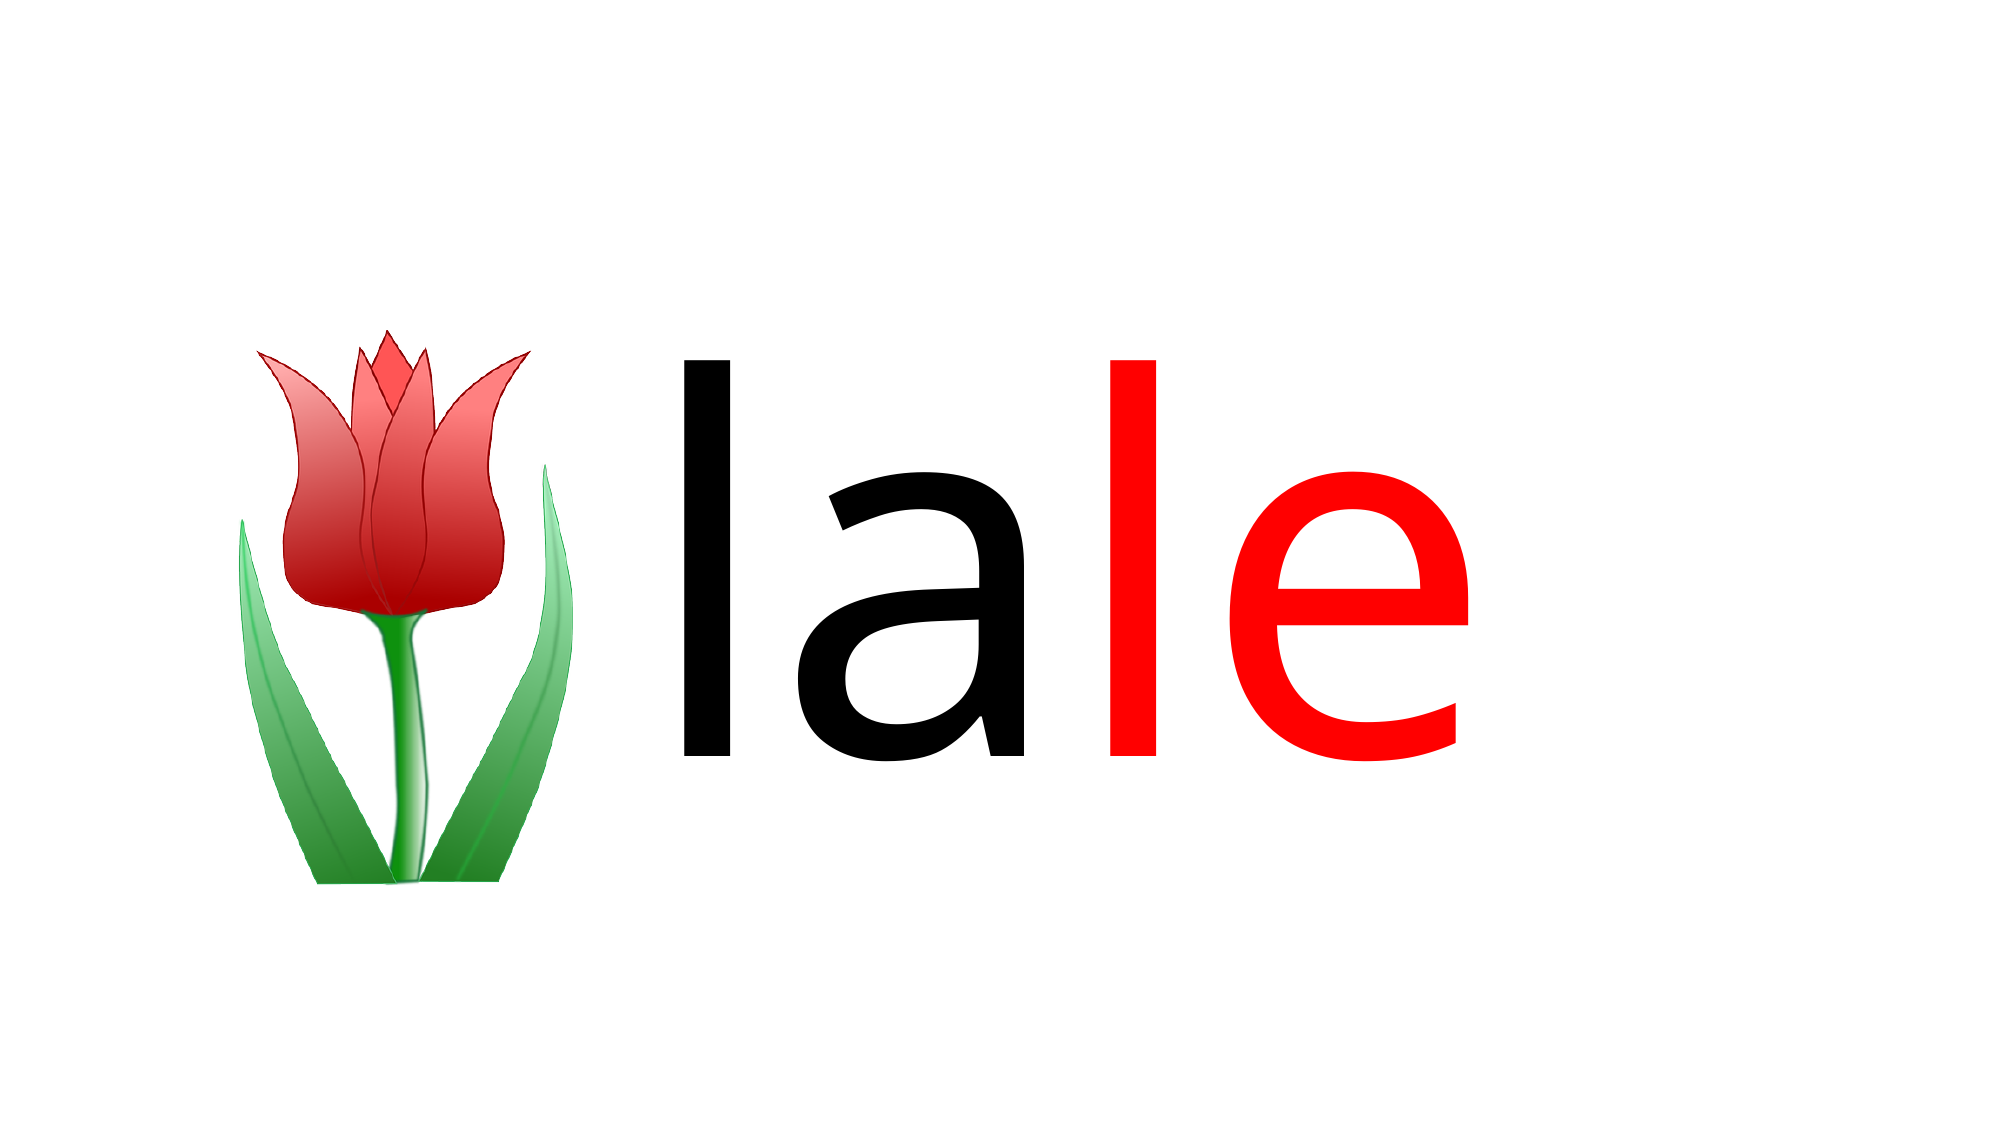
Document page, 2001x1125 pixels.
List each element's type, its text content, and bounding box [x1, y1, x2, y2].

picture [238, 330, 573, 886]
list lale [137, 299, 1863, 1014]
